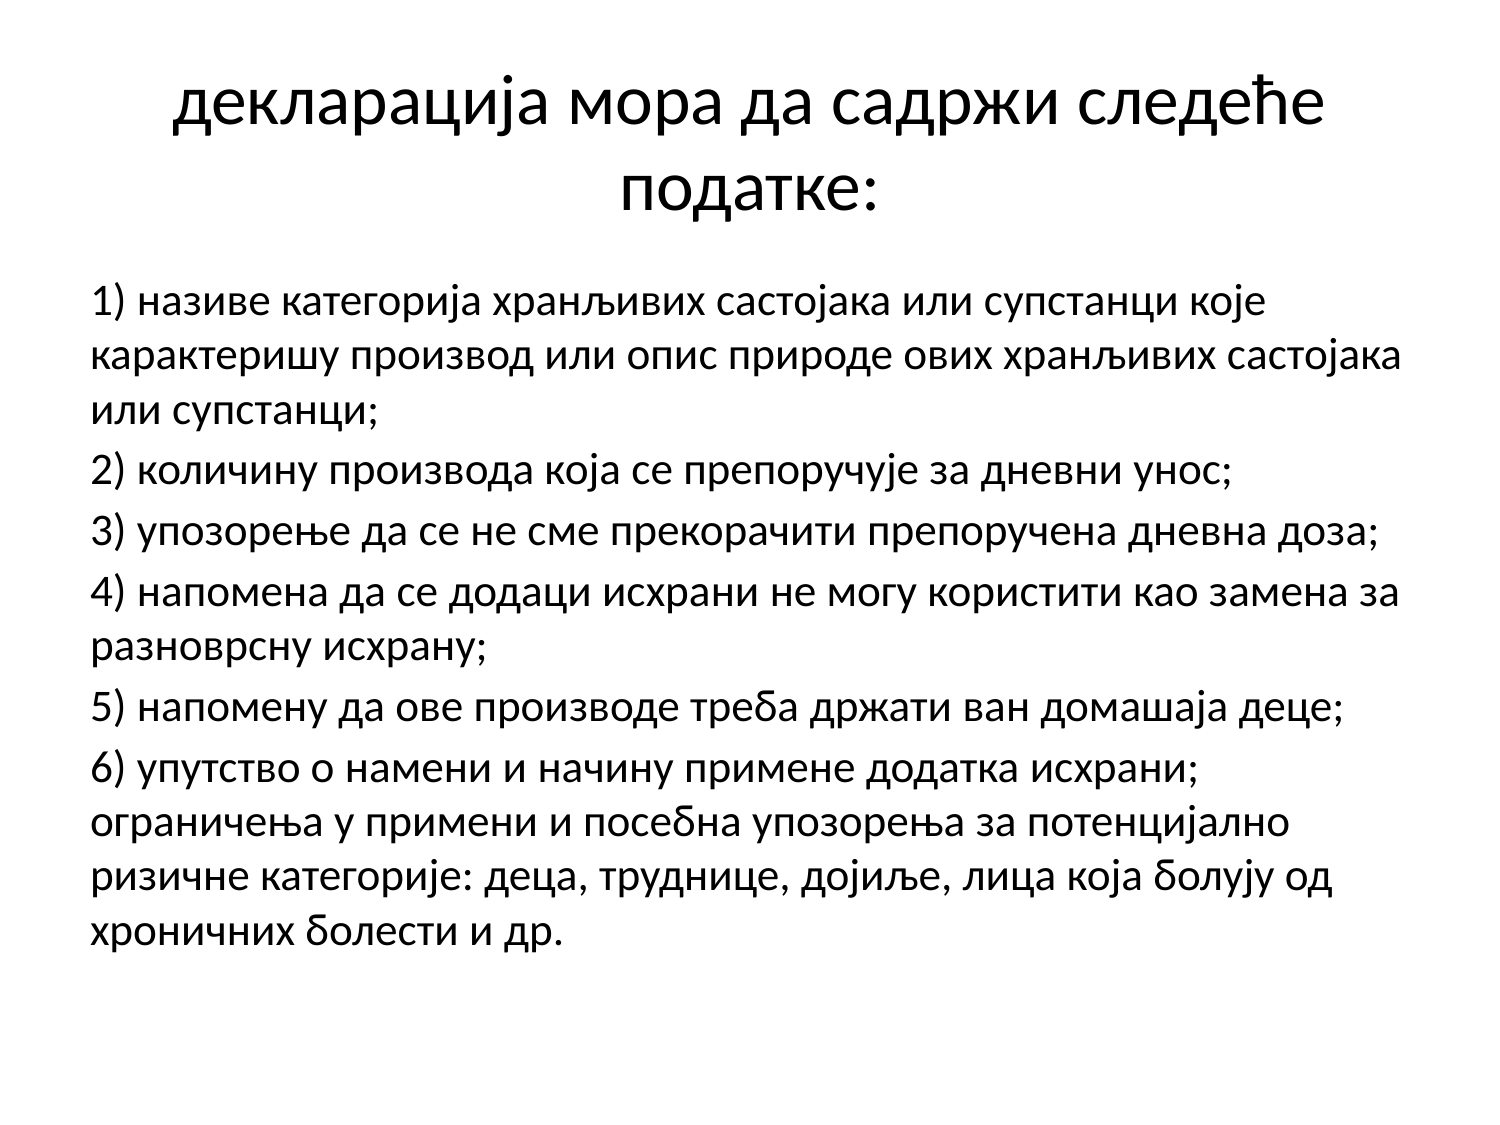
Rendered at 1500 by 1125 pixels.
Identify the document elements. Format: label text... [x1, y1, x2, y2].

title декларација мора да садржи следеће податке: [75, 45, 1425, 233]
list 1) називе категорија хранљивих састојака или супстанци које карактеришу производ или опис природе ових хранљивих састојака или супстанци; 2) количину производа која се препоручује за дневни унос; 3) упозорење да се не сме прекорачити препоручена дневна доза; 4) напомена да се додаци исхрани не могу користити као замена за разноврсну исхрану; 5) напомену да ове производе треба држати ван домашаја деце; 6) упутство о намени и начину примене додатка исхрани; ограничења у примени и посебна упозорења за потенцијално ризичне категорије: деца, труднице, дојиље, лица која болују од хроничних болести и др. [75, 262, 1425, 1005]
